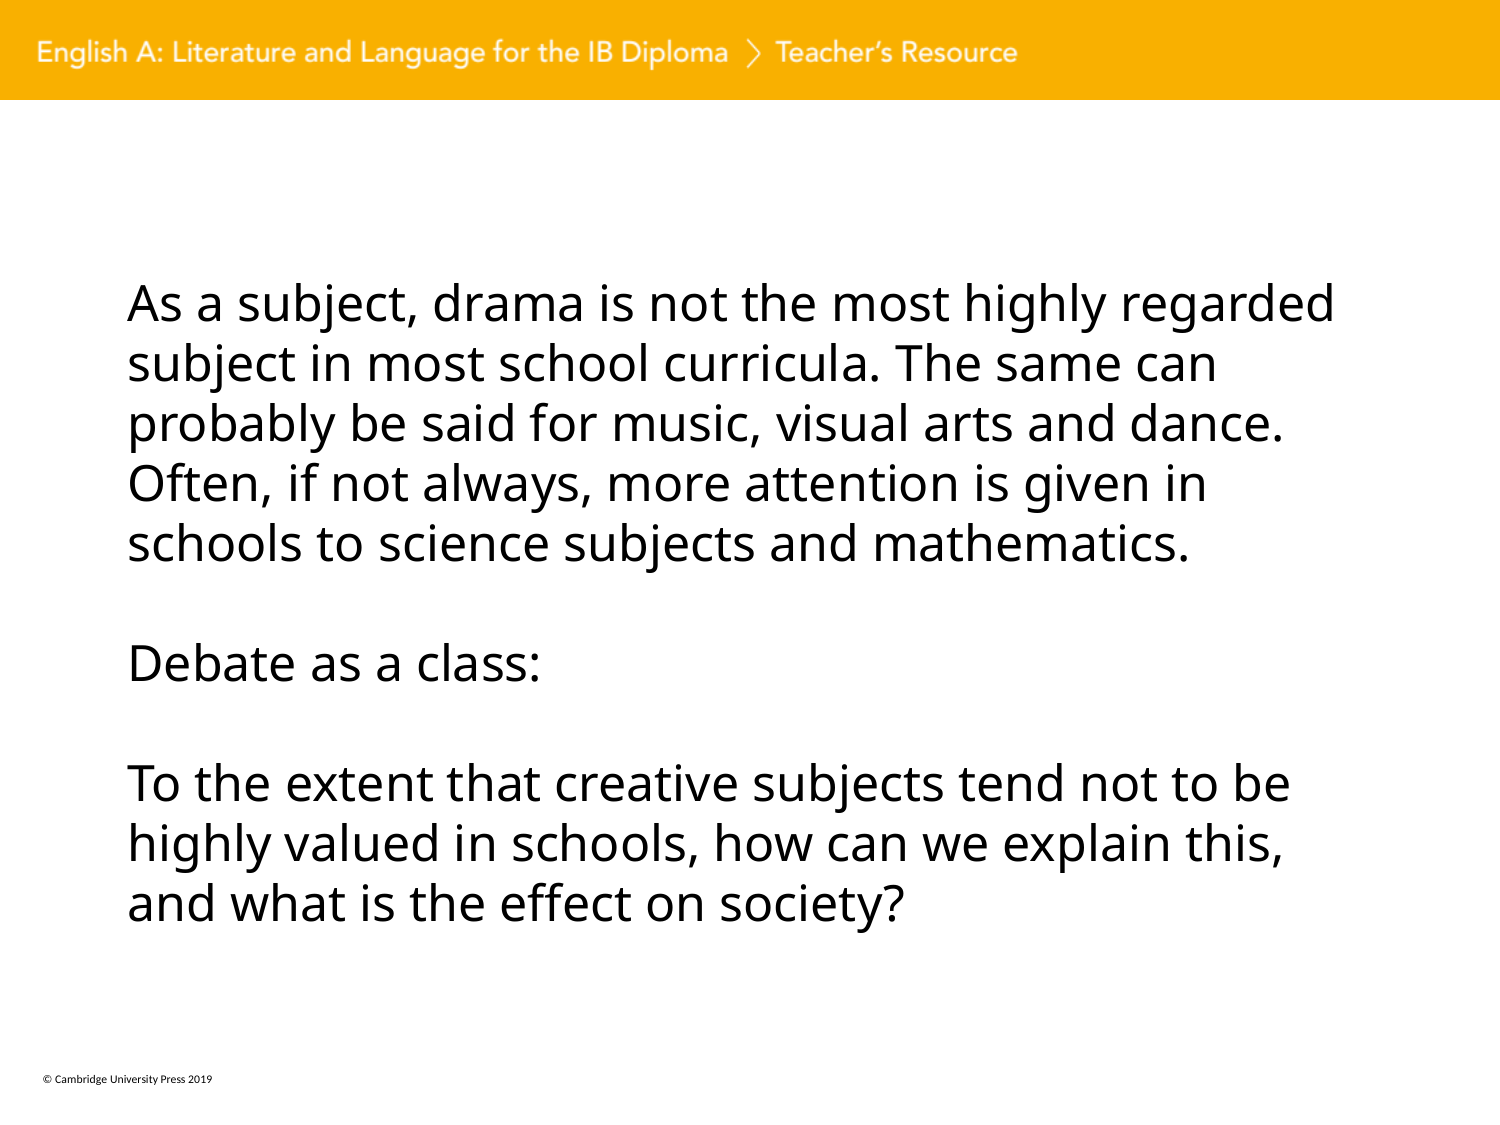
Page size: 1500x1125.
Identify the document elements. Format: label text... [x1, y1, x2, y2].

subtitle © Cambridge University Press 2019 [27, 1063, 1388, 1093]
picture [0, 0, 1500, 101]
title As a subject, drama is not the most highly regarded subject in most school curricula. The same can probably be said for music, visual arts and dance. Often, if not always, more attention is given in schools to science subjects and mathematics. Debate as a class: To the extent that creative subjects tend not to be highly valued in schools, how can we explain this, and what is the effect on society? [112, 201, 1388, 1001]
